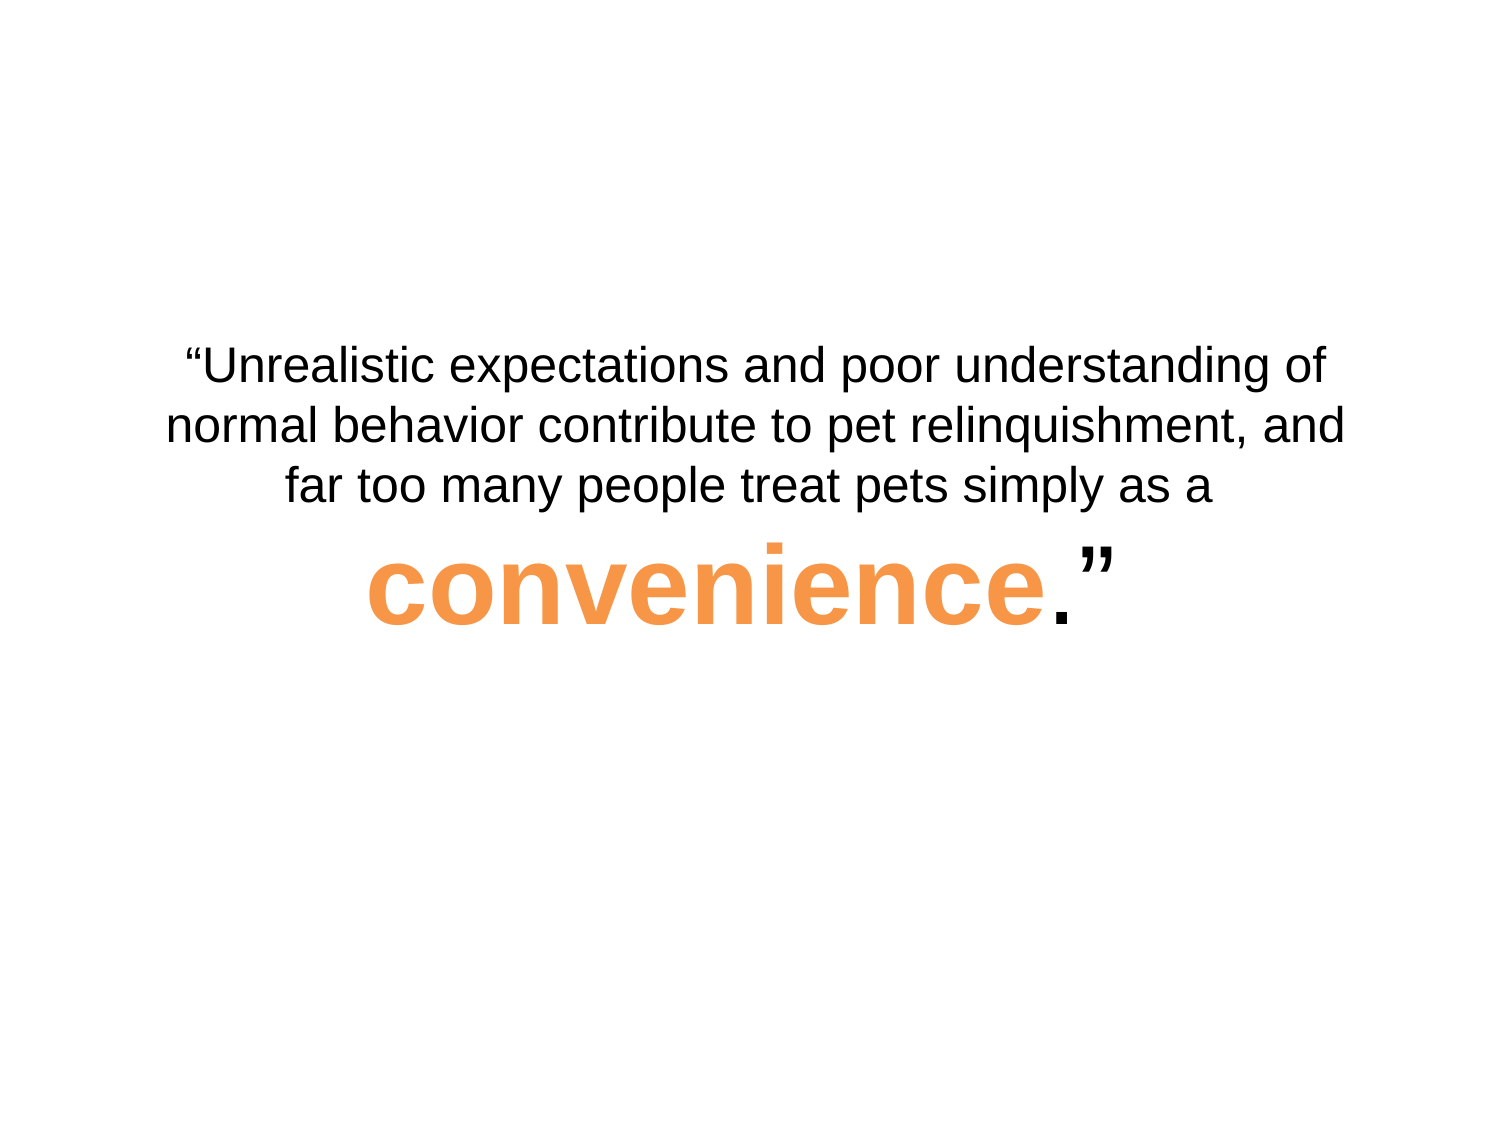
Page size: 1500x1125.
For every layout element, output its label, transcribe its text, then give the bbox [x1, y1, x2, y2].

text_box “Unrealistic expectations and poor understanding of normal behavior contribute to pet relinquishment, and far too many people treat pets simply as a convenience.” [149, 324, 1363, 655]
